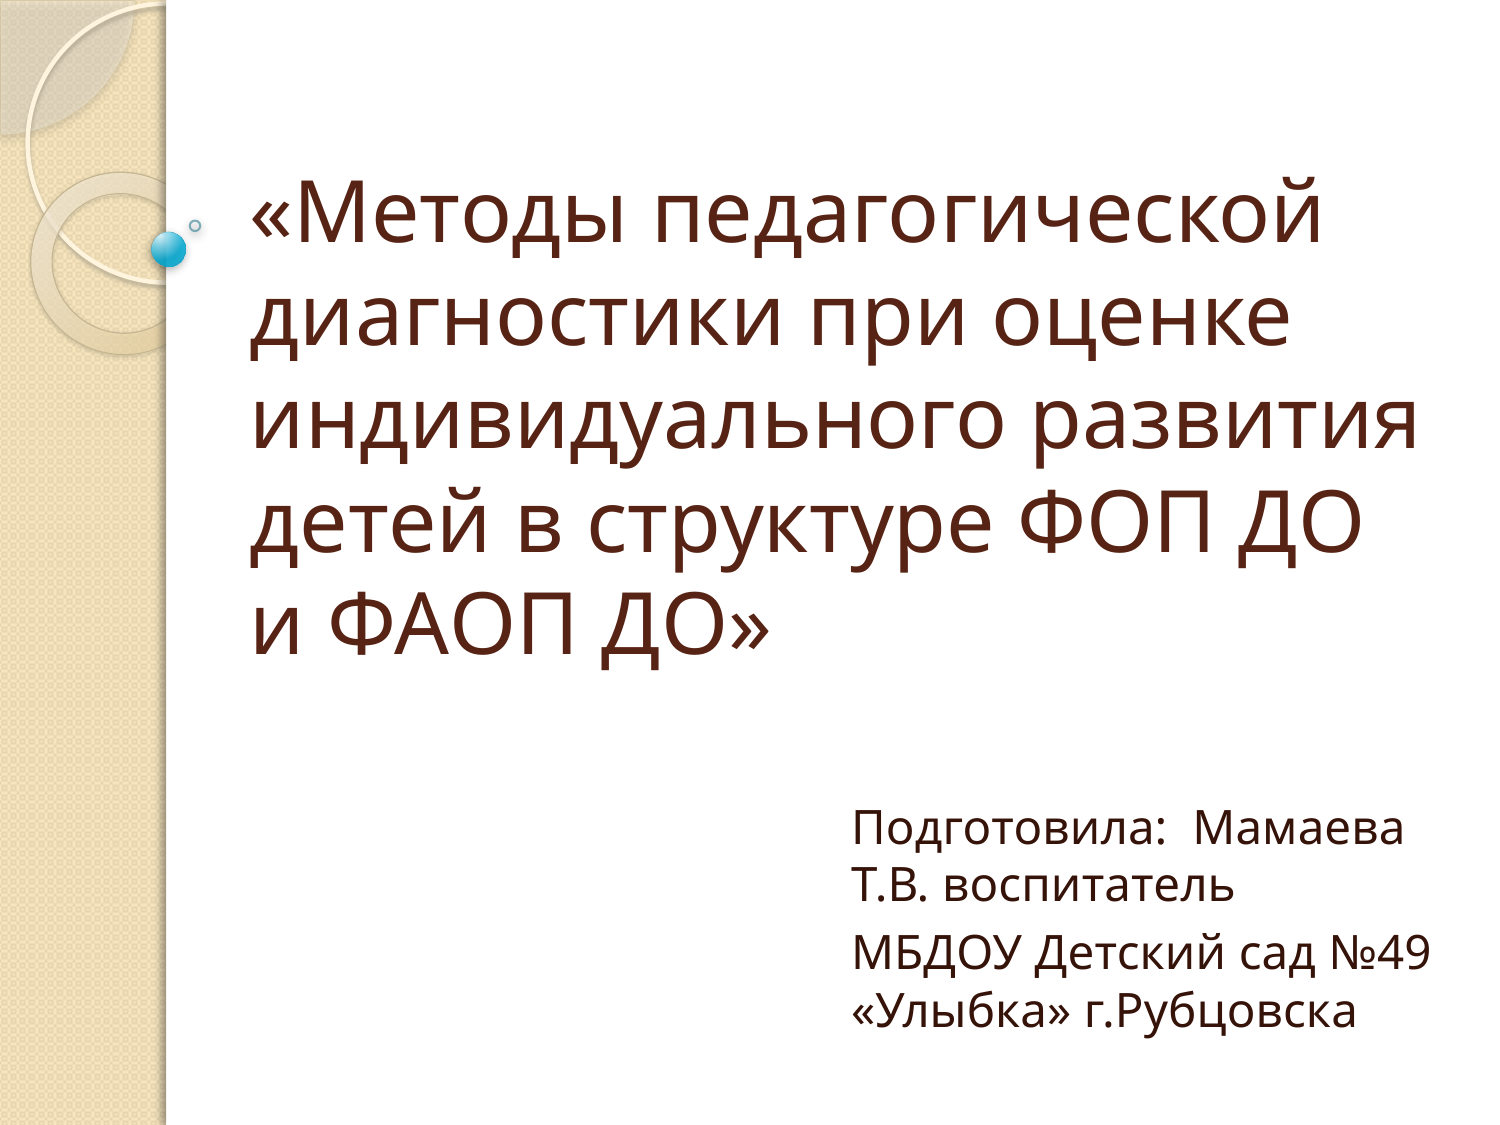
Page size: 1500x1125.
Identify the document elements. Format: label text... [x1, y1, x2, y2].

title «Методы педагогической диагностики при оценке индивидуального развития детей в структуре ФОП ДО и ФАОП ДО» [234, 59, 1450, 680]
subtitle Подготовила: Мамаева Т.В. воспитатель МБДОУ Детский сад №49 «Улыбка» г.Рубцовска [832, 796, 1462, 1085]
